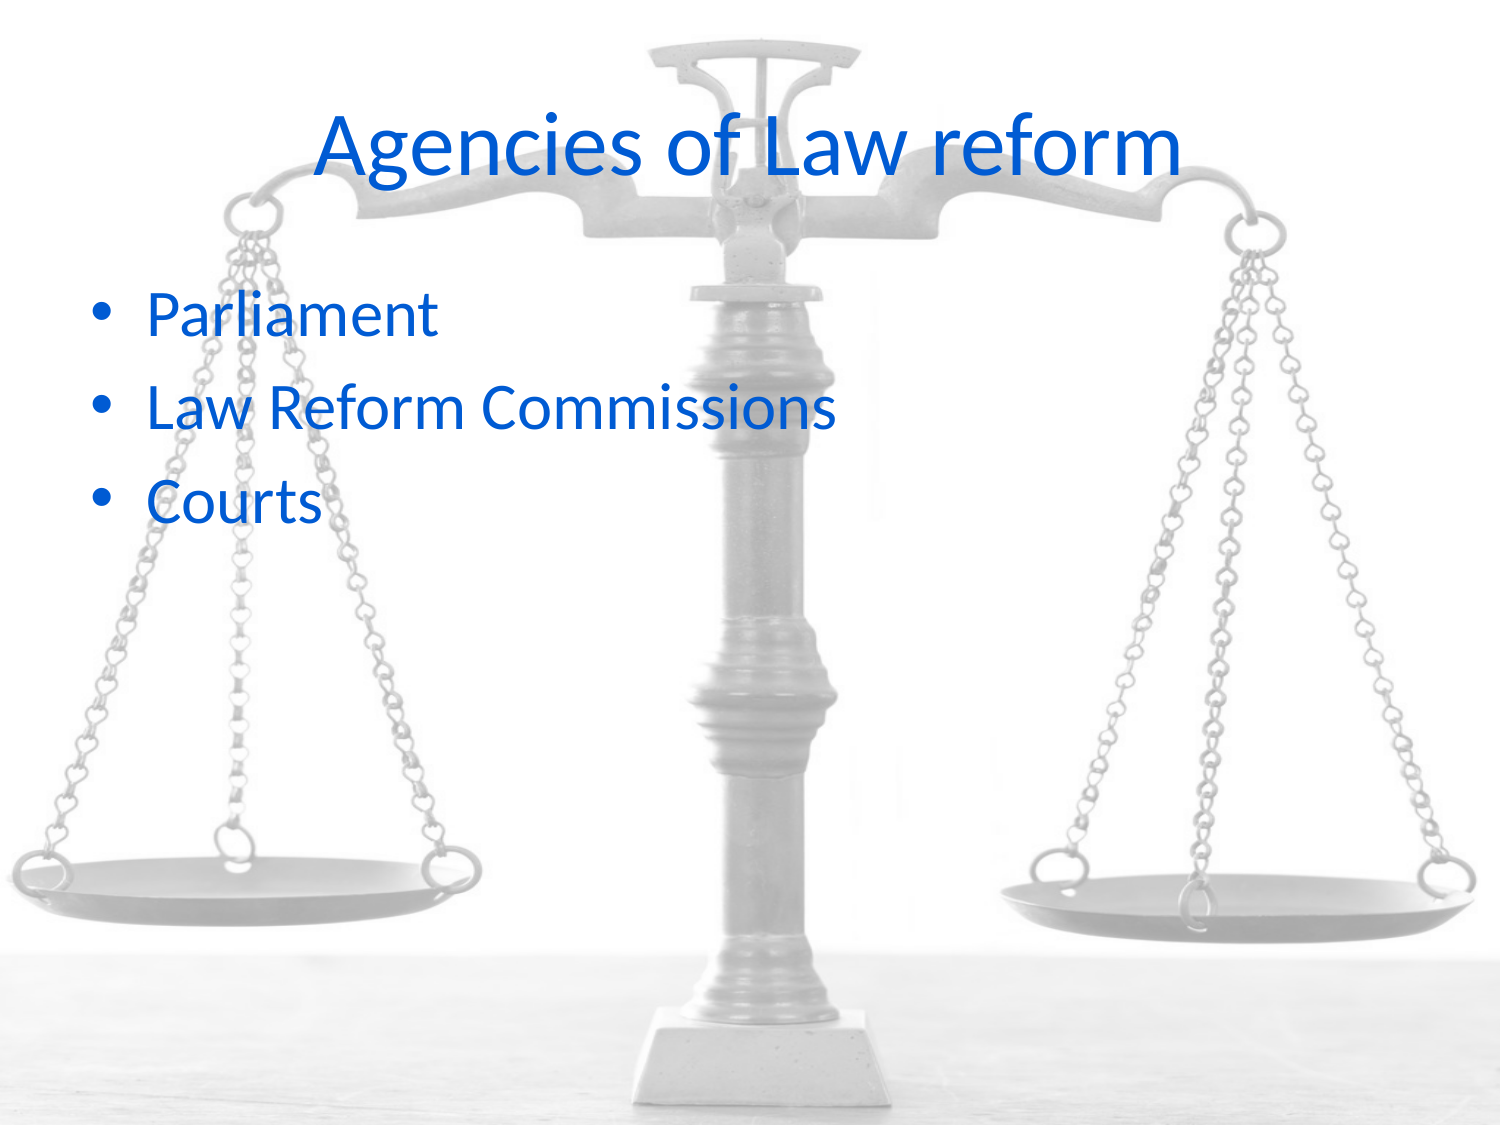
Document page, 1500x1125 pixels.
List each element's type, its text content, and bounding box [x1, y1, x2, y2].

list Parliament Law Reform Commissions Courts [75, 262, 1425, 1005]
title Agencies of Law reform [75, 45, 1425, 233]
